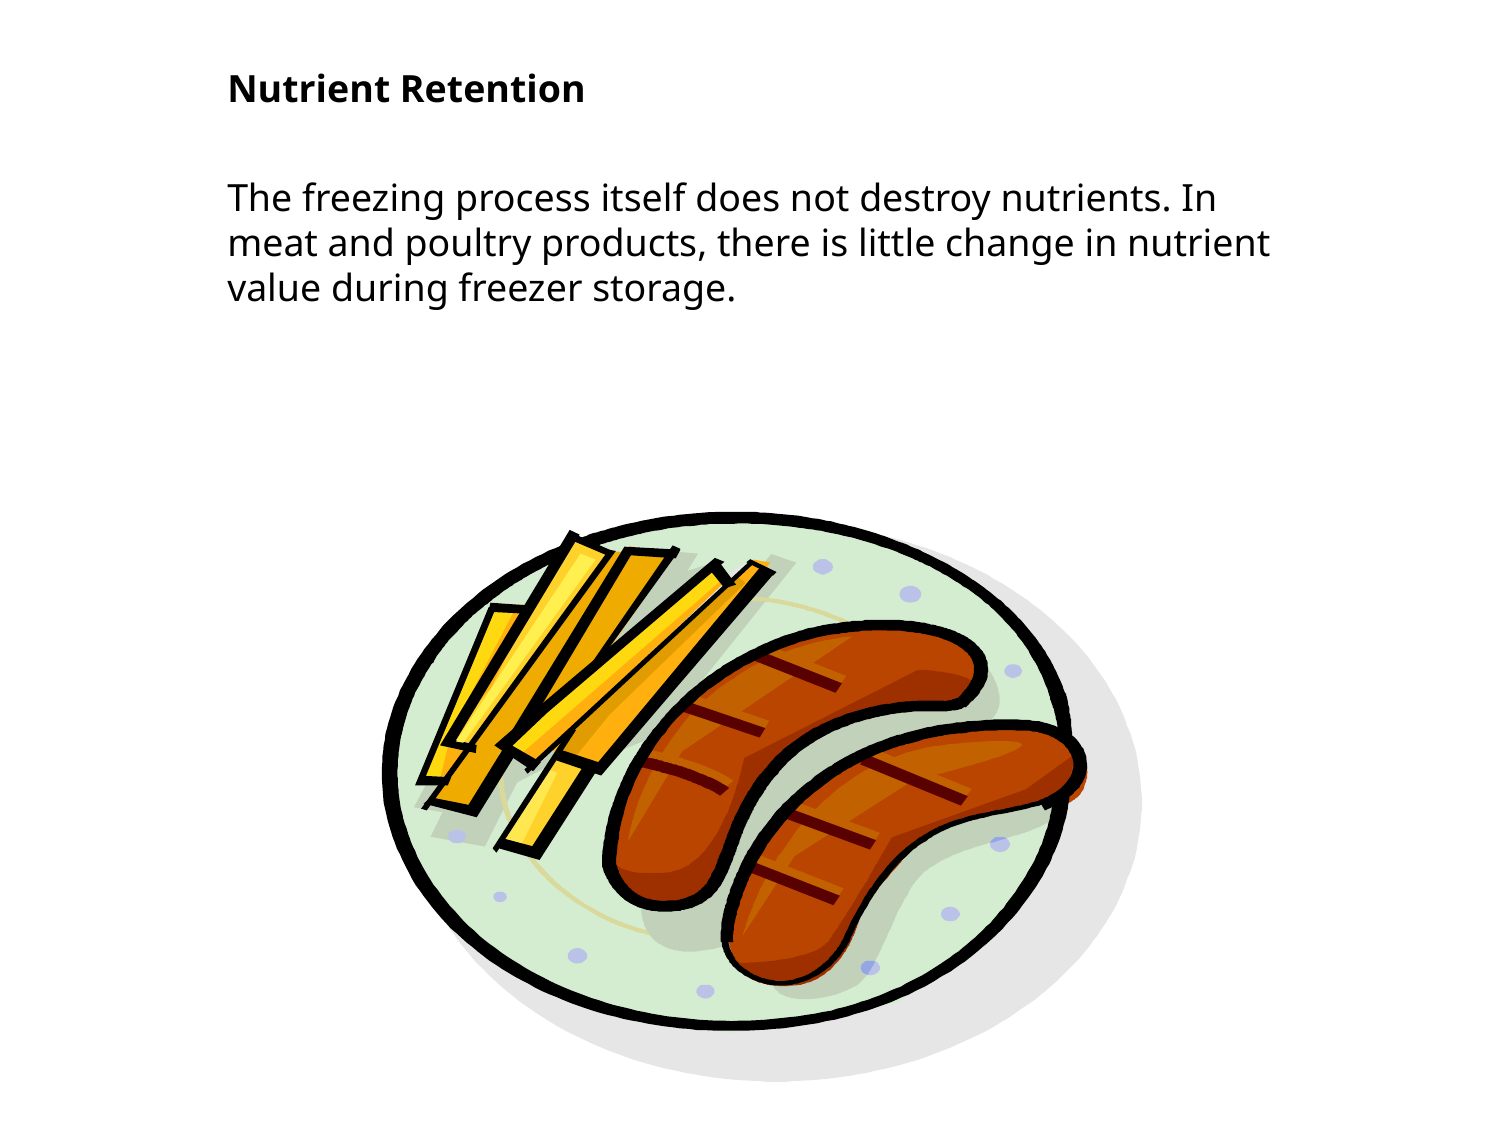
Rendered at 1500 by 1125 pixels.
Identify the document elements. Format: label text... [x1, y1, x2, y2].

text_box Nutrient Retention The freezing process itself does not destroy nutrients. In meat and poultry products, there is little change in nutrient value during freezer storage. [212, 12, 1313, 316]
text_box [374, 506, 1150, 1088]
